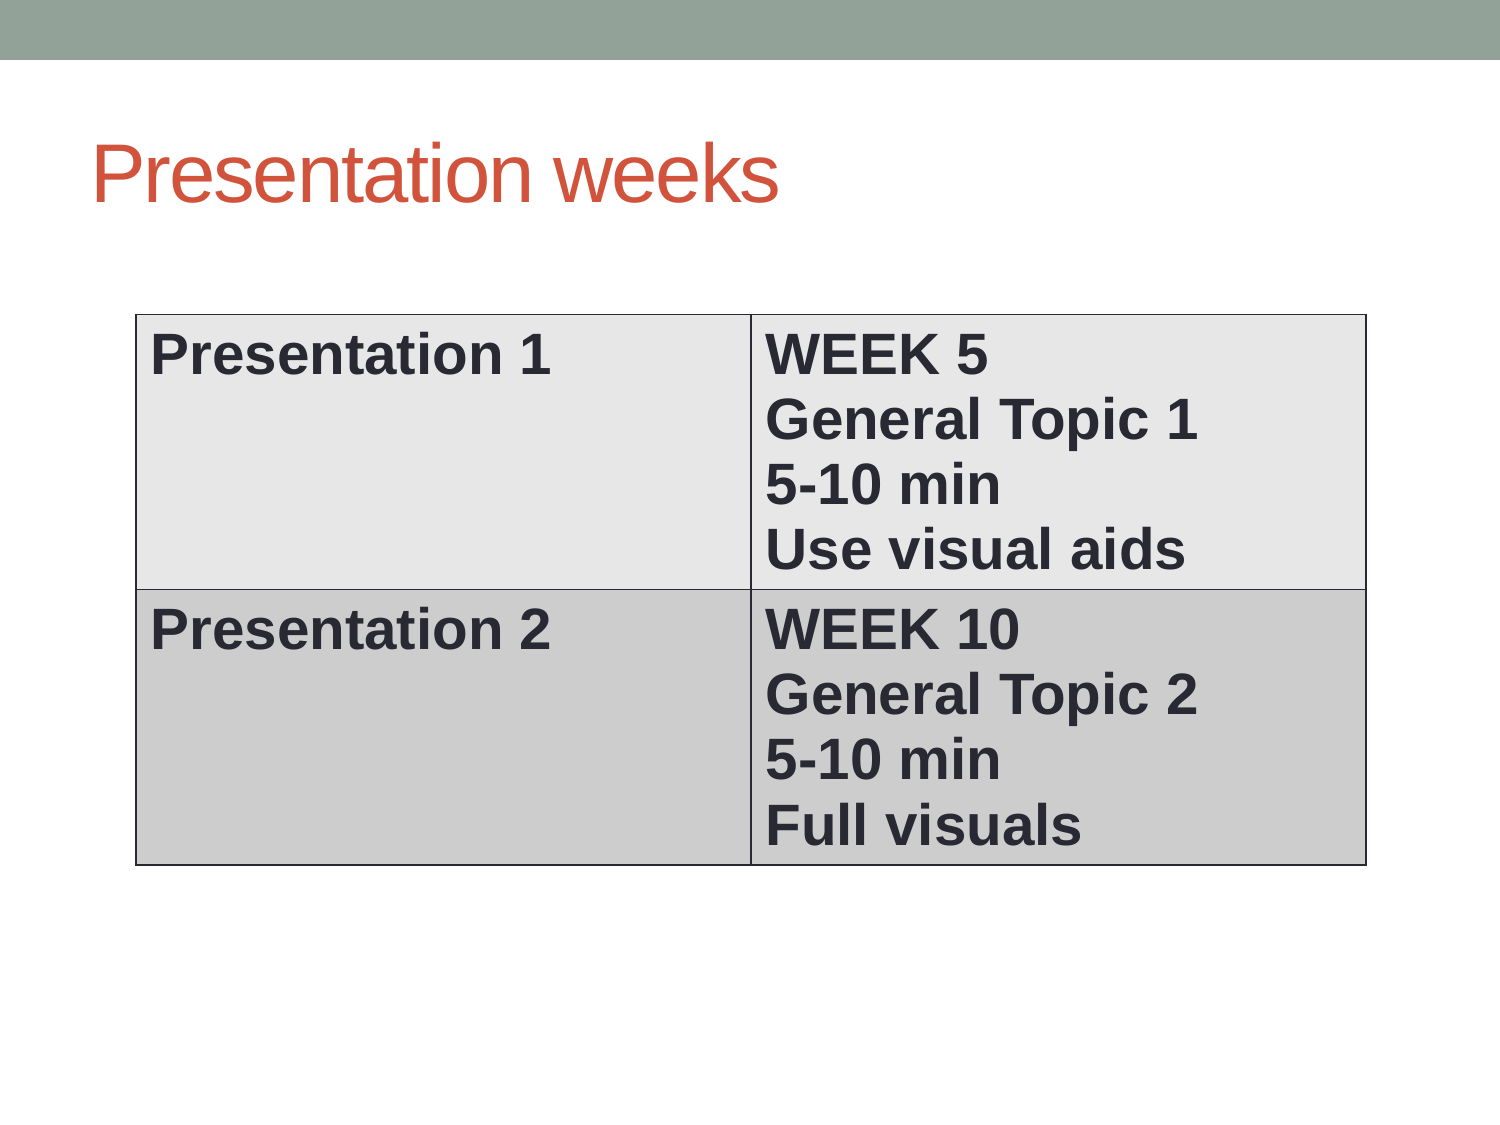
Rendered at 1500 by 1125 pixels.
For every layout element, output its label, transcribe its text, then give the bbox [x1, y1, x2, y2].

title Presentation weeks [75, 87, 1425, 250]
table_cell Presentation 2 [137, 590, 750, 864]
table_cell WEEK 10 General Topic 2 5-10 min Full visuals [752, 590, 1365, 864]
table_header WEEK 5 General Topic 1 5-10 min Use visual aids [752, 315, 1365, 589]
table_header Presentation 1 [137, 315, 750, 589]
